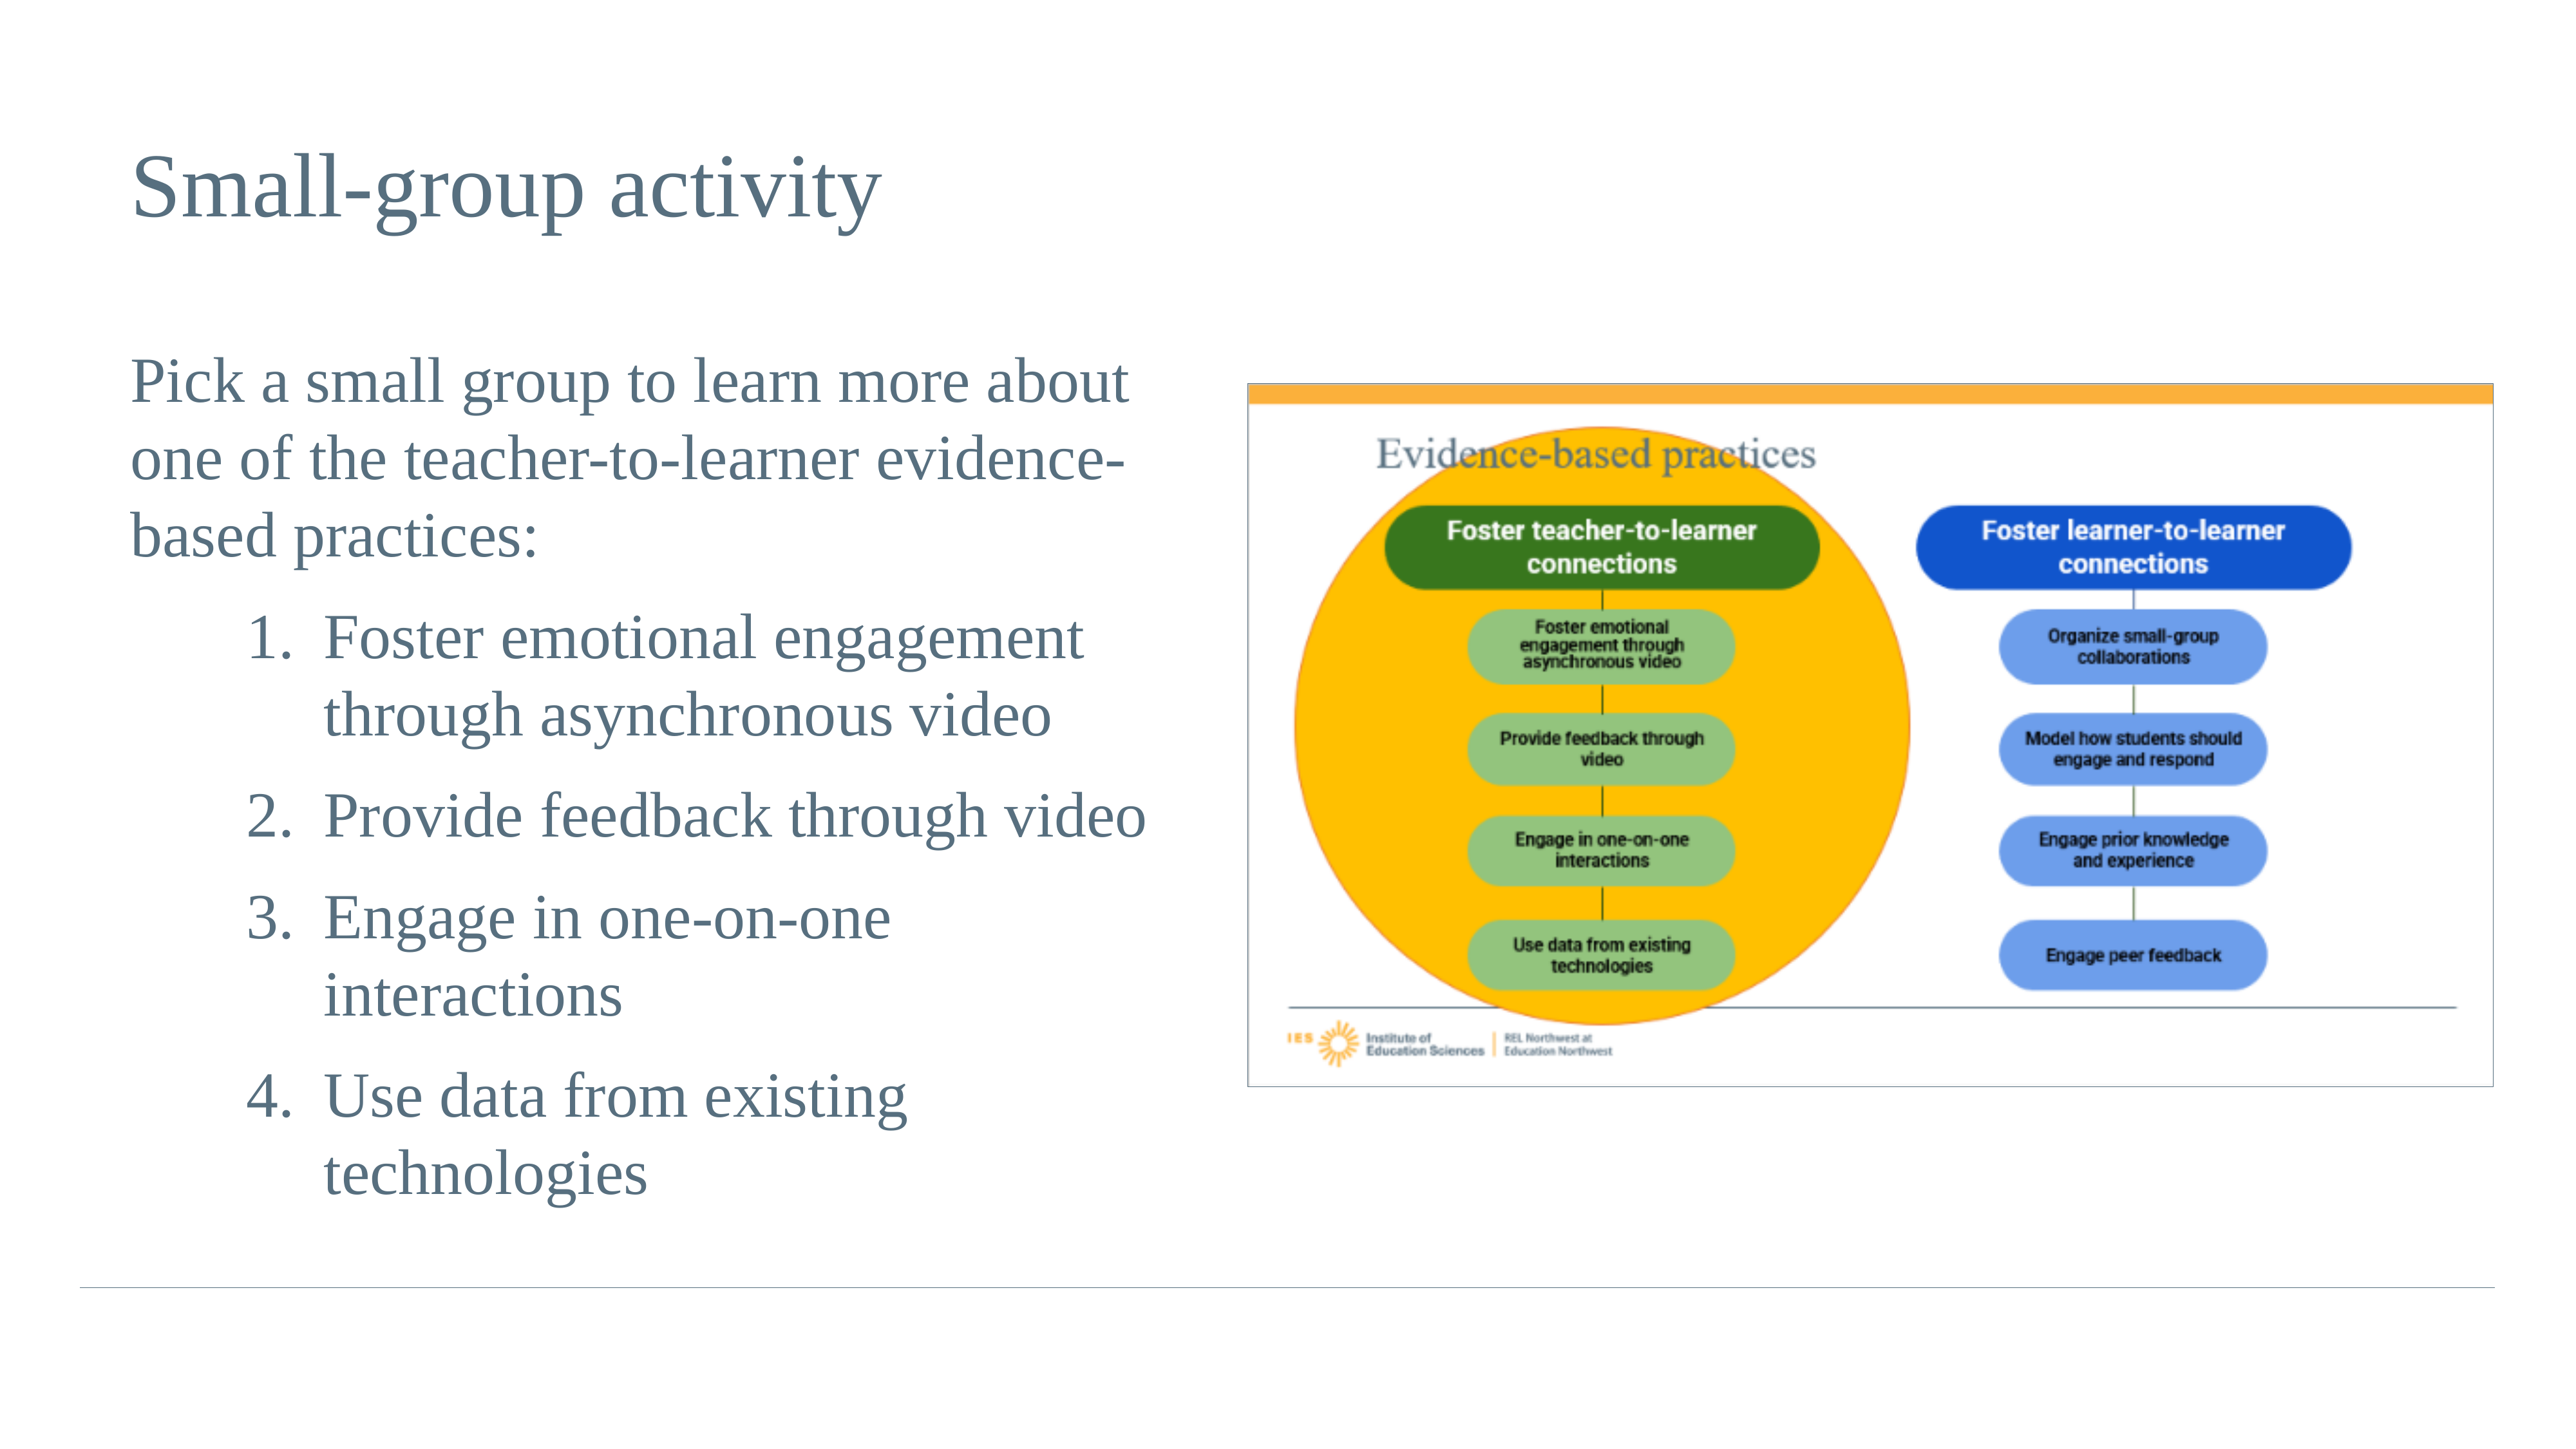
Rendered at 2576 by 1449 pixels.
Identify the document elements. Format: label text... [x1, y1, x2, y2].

list Pick a small group to learn more about one of the teacher-to-learner evidence-based practices: Foster emotional engagement through asynchronous video Provide feedback through video Engage in one-on-one interactions Use data from existing technologies [120, 333, 1204, 1137]
picture [1248, 383, 2494, 1086]
title Small-group activity [120, 120, 2456, 249]
